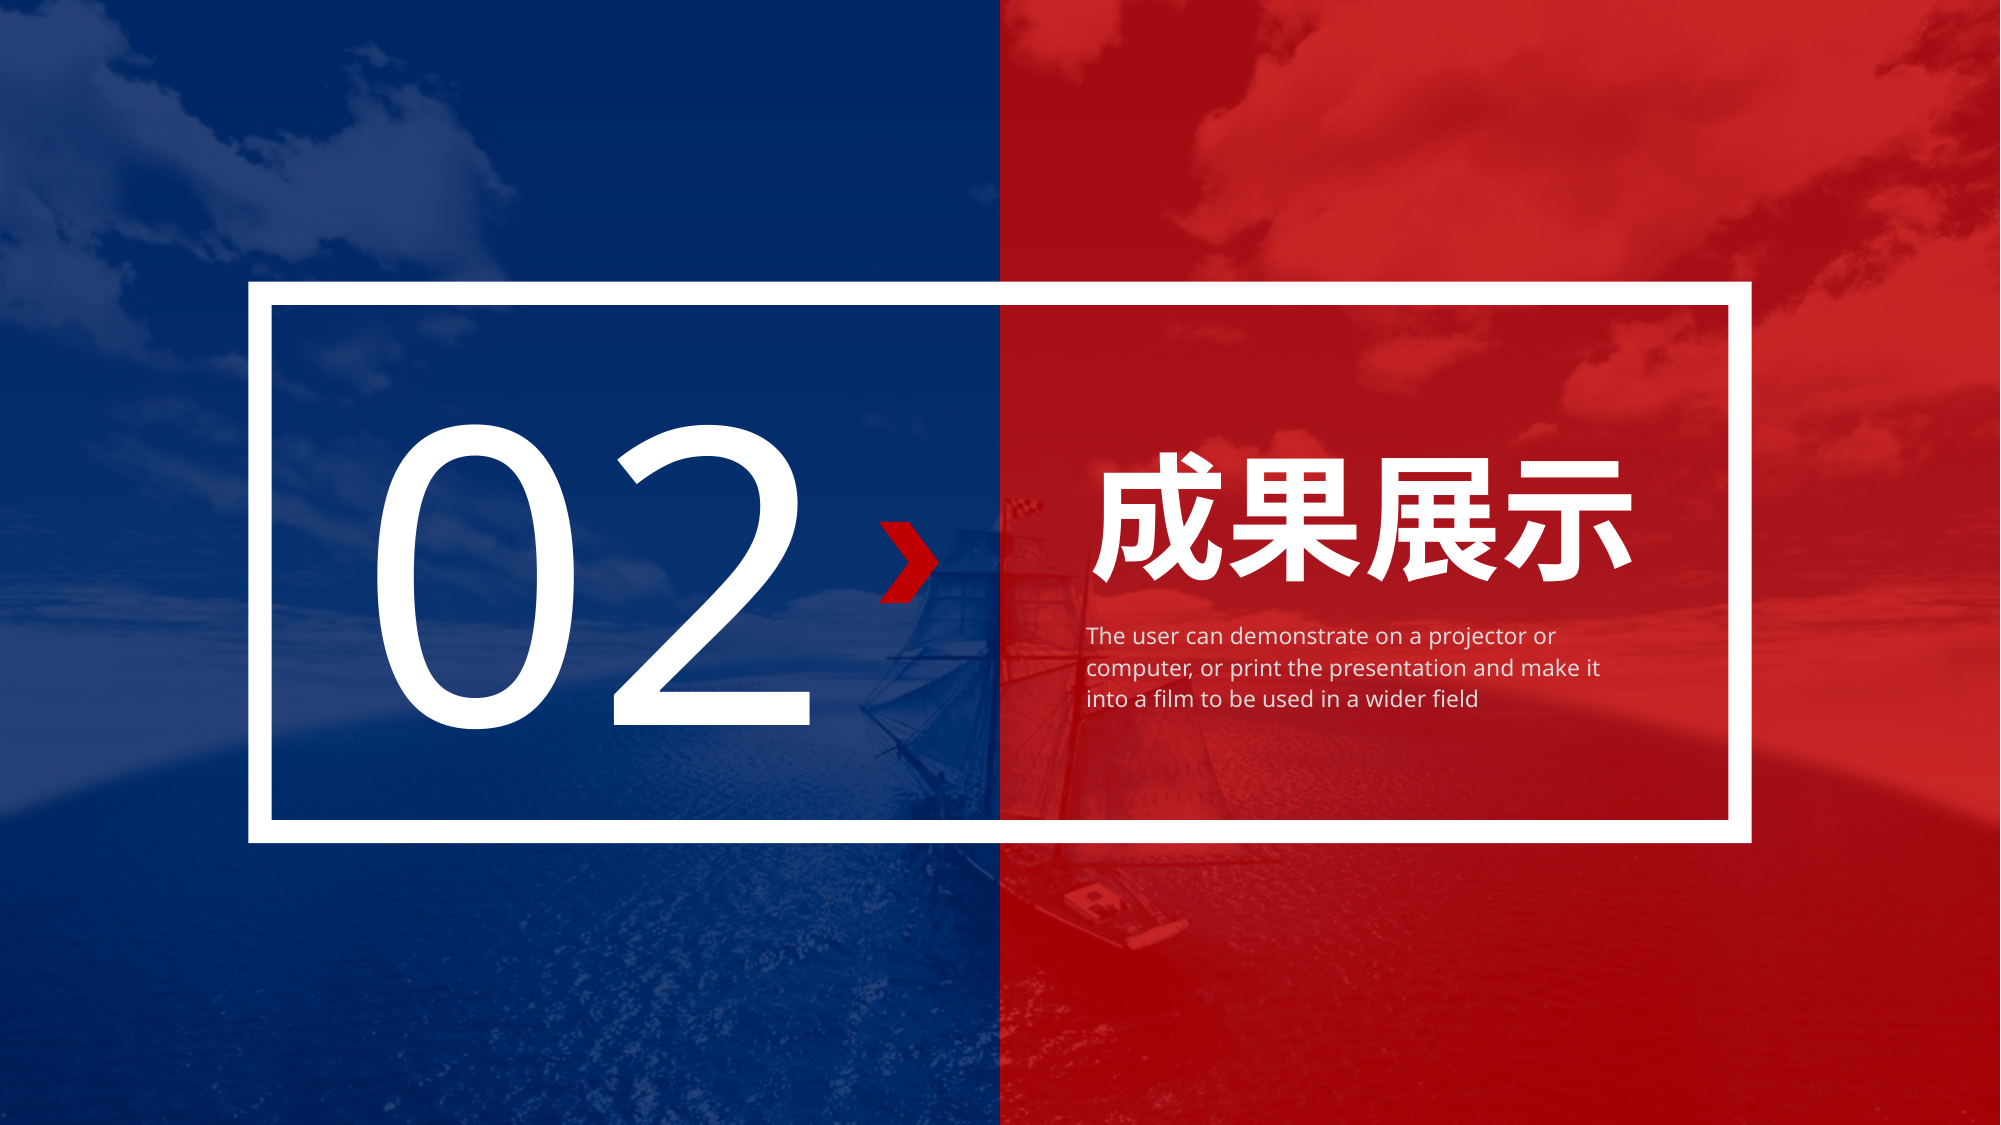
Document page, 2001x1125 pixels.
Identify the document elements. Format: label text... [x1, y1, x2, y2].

text_box 02 [343, 303, 847, 816]
text_box [876, 520, 941, 605]
text_box 成果展示 [1074, 424, 1655, 605]
text_box [999, 0, 2000, 1125]
text_box The user can demonstrate on a projector or computer, or print the presentation and make it into a film to be used in a wider field [1071, 610, 1657, 720]
text_box [247, 281, 1753, 844]
text_box [0, 0, 999, 1125]
